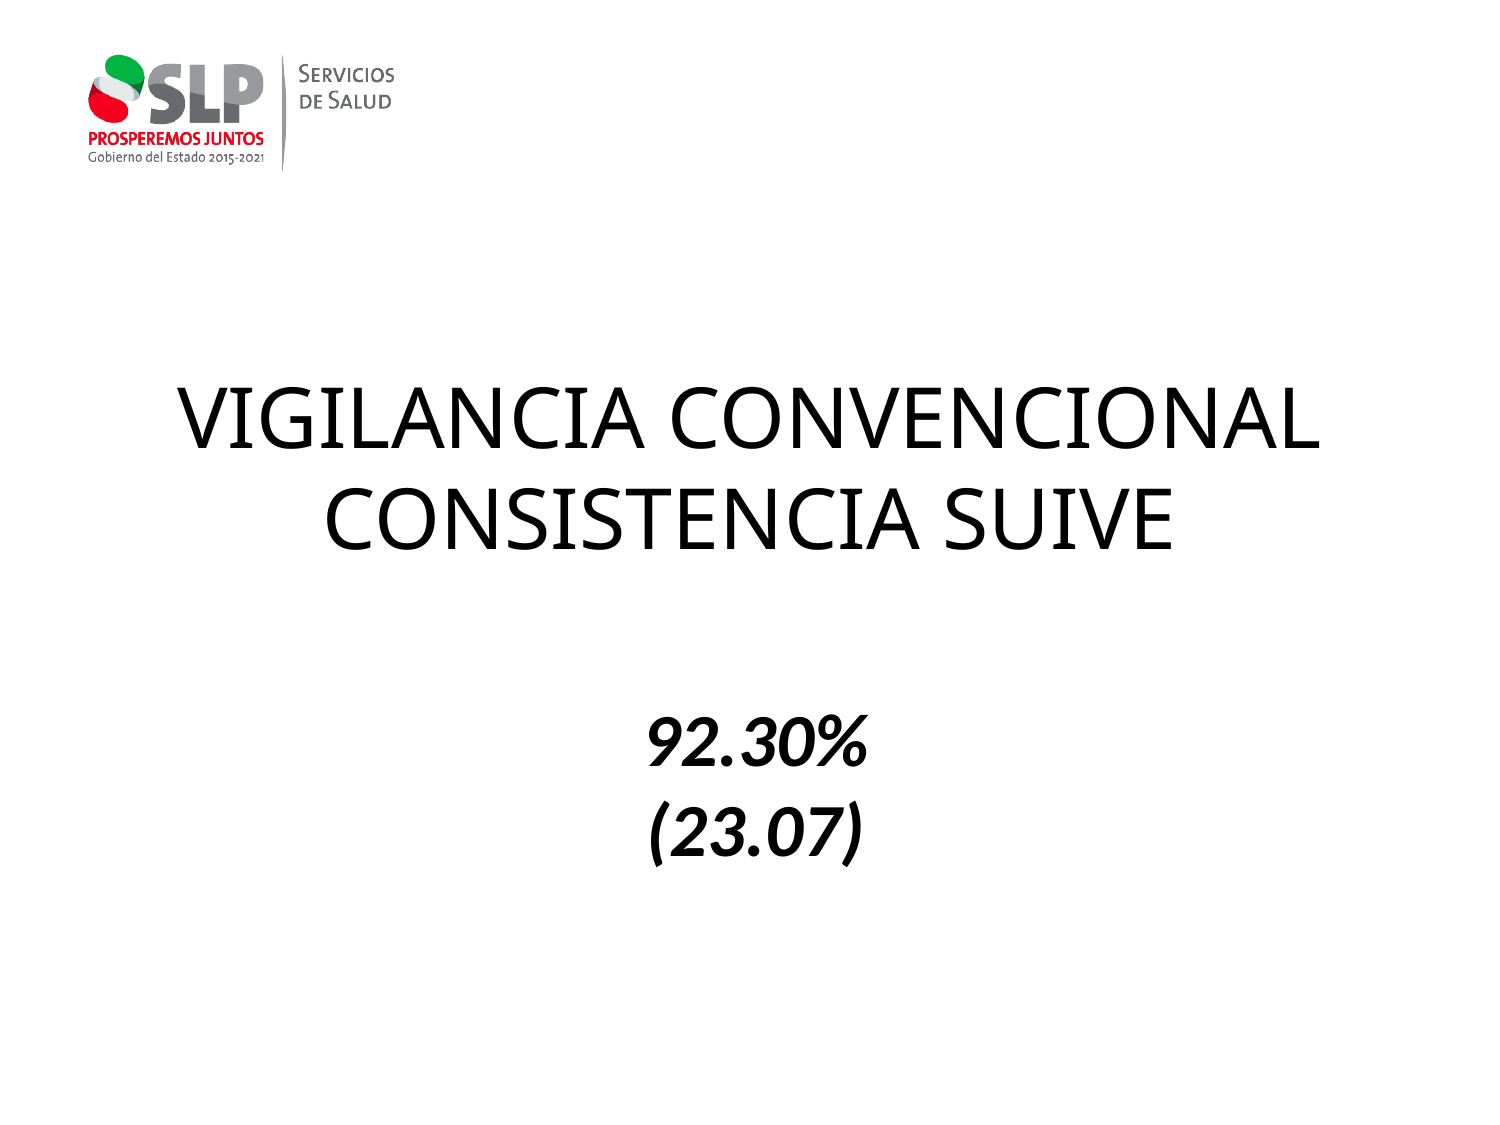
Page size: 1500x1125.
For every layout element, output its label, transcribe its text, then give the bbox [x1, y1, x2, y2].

text_box 92.30% (23.07) [525, 684, 987, 880]
picture [88, 54, 394, 172]
text_box VIGILANCIA CONVENCIONAL CONSISTENCIA SUIVE [88, 255, 1412, 574]
